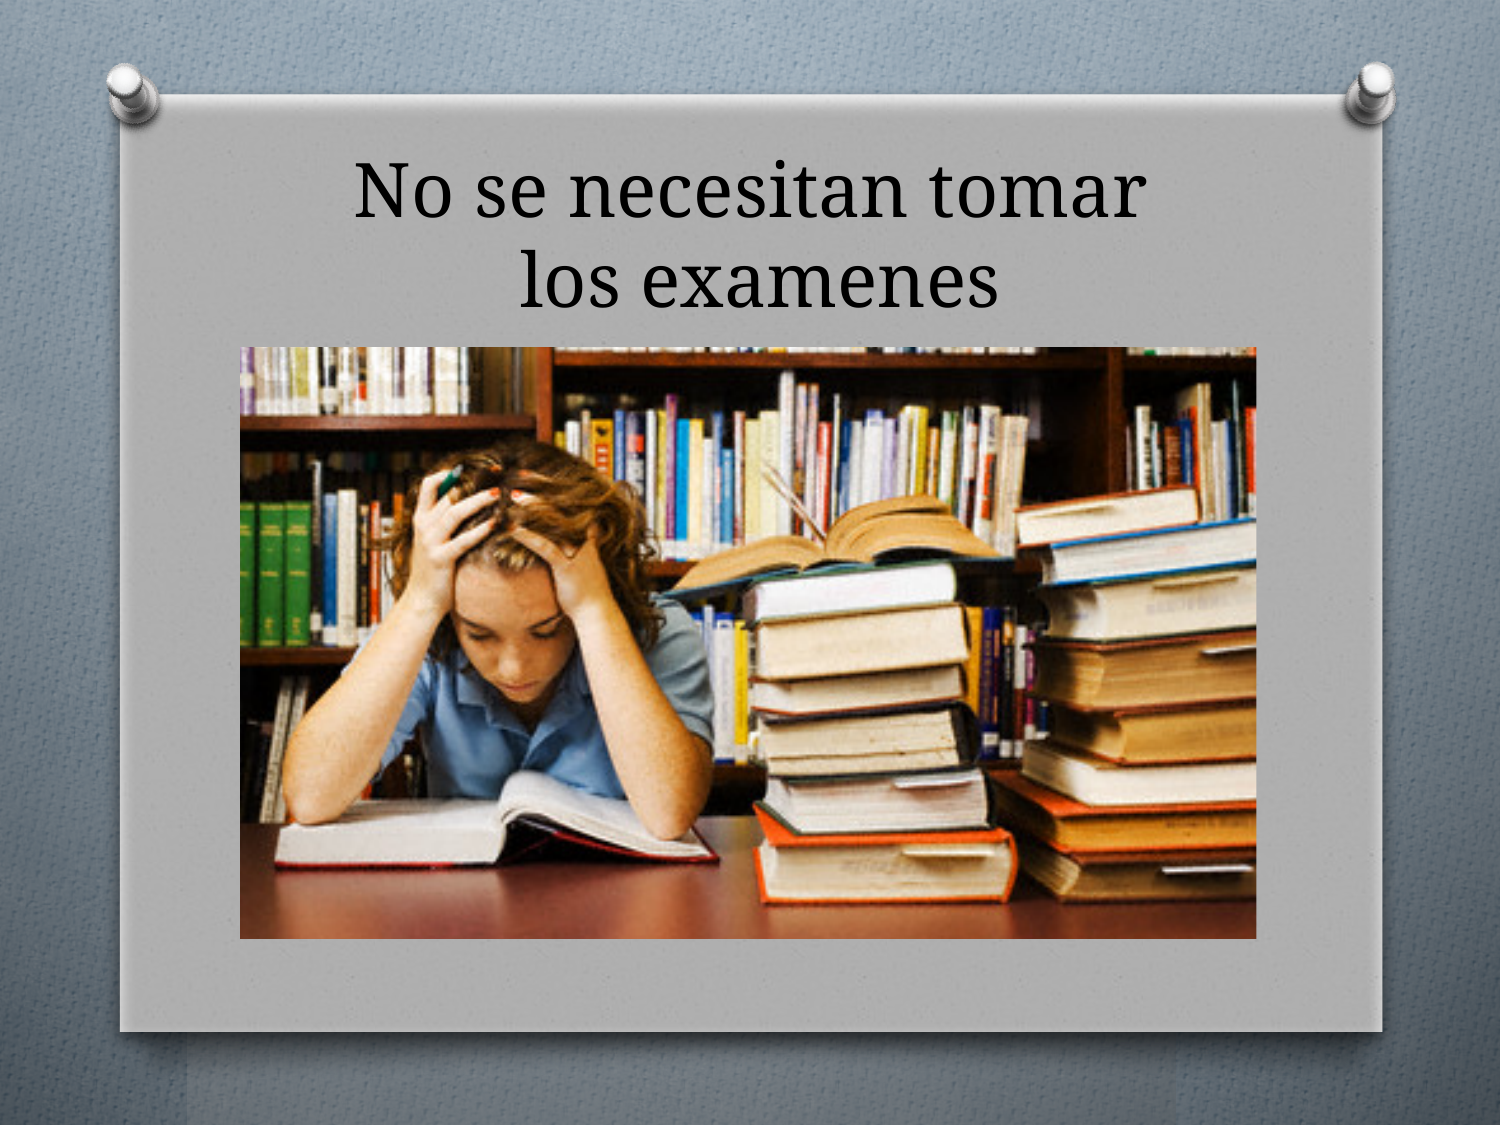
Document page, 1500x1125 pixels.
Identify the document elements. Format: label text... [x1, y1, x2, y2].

title No se necesitan tomar los examenes [179, 134, 1323, 332]
picture [1317, 35, 1439, 156]
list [239, 347, 1257, 940]
picture [75, 29, 198, 153]
